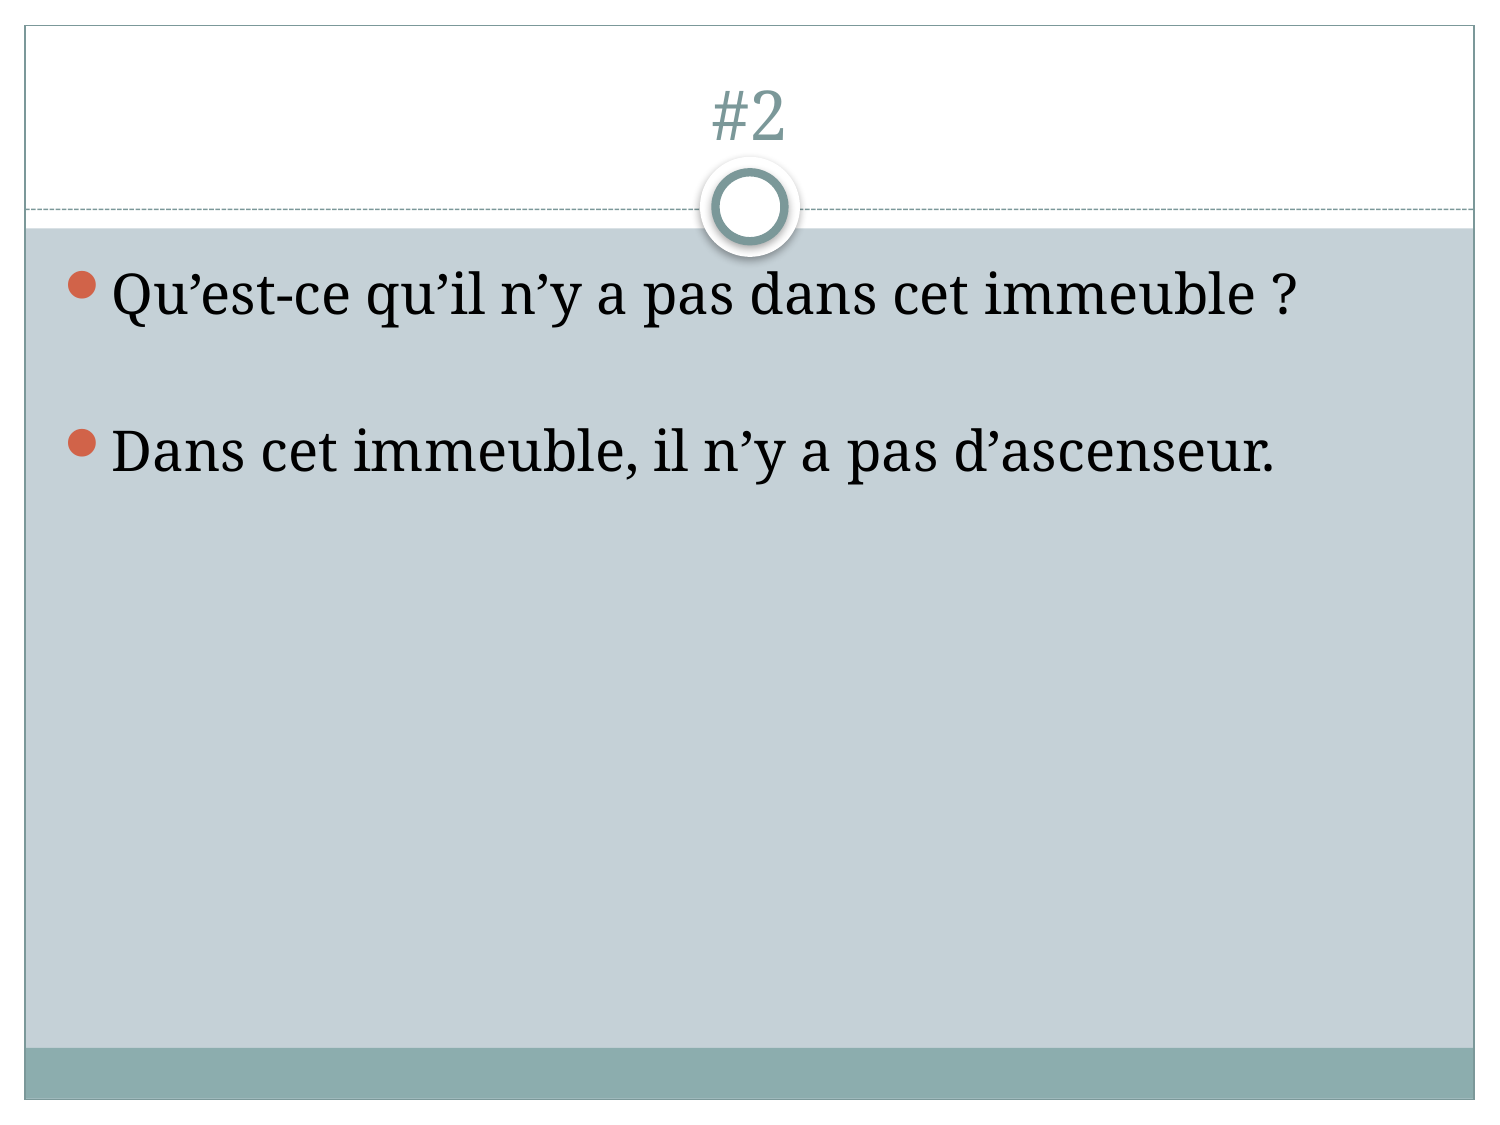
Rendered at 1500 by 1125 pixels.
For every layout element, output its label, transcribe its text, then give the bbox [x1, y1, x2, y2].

list Qu’est-ce qu’il n’y a pas dans cet immeuble ? Dans cet immeuble, il n’y a pas d’ascenseur. [49, 250, 1445, 1001]
title #2 [49, 37, 1450, 162]
